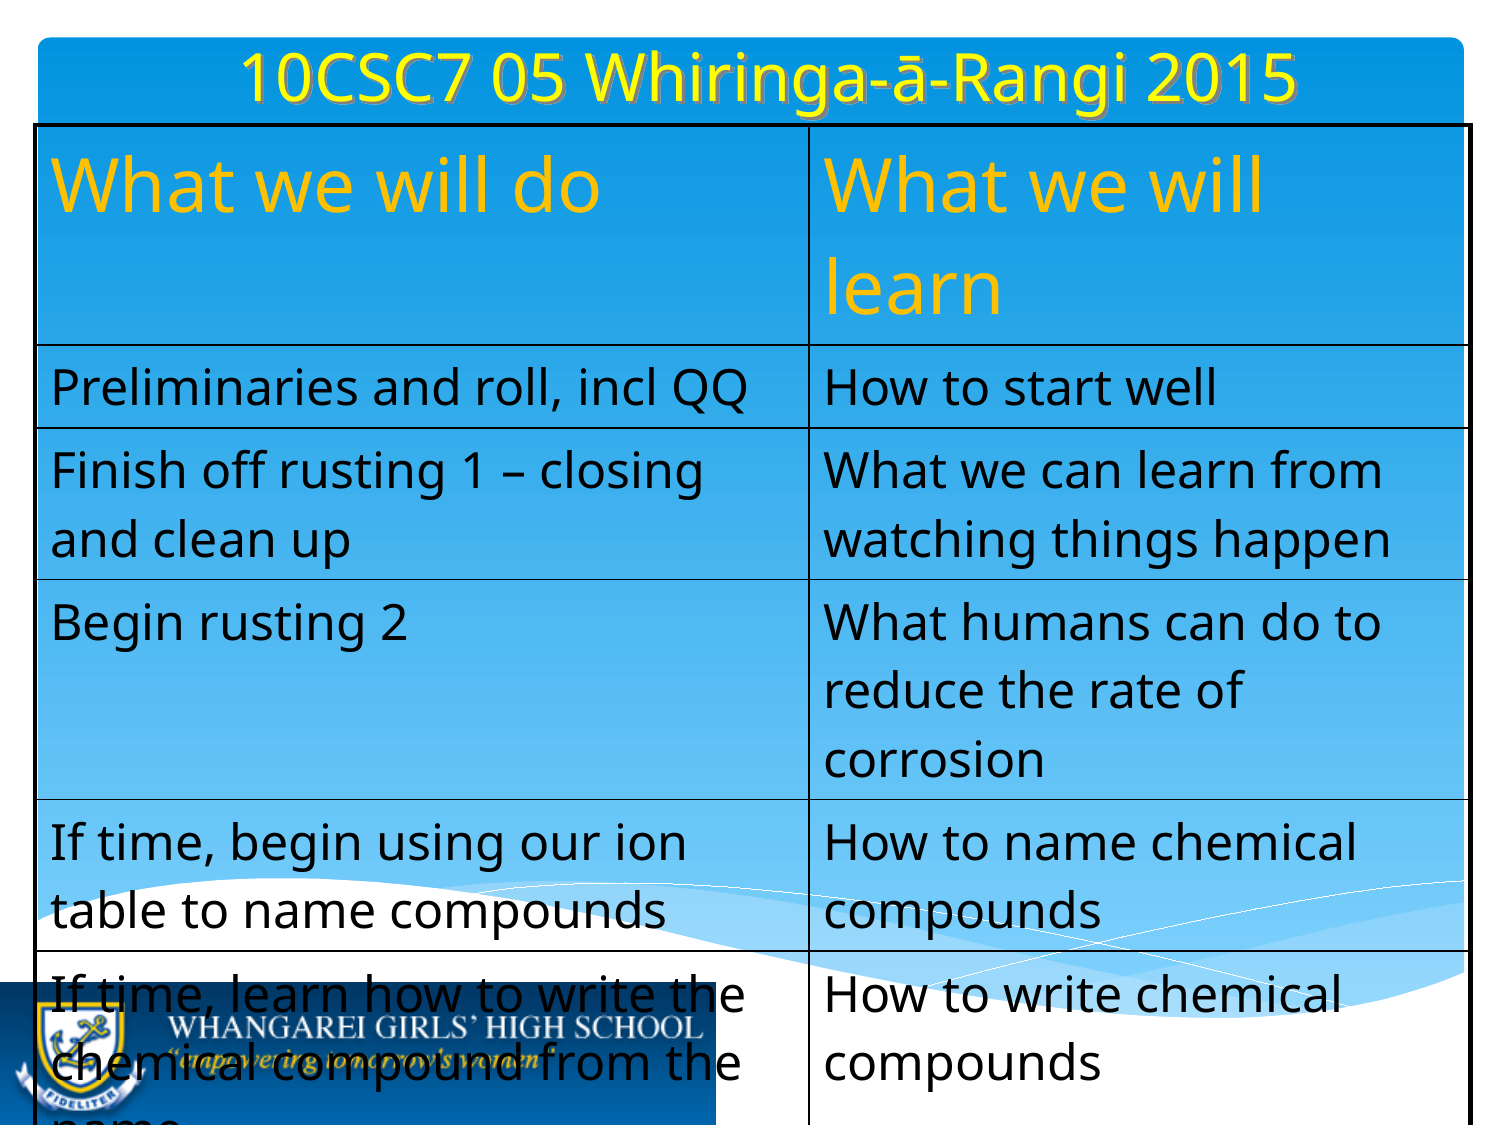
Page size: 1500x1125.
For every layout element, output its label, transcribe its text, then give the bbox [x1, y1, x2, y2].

text_box 10CSC7 05 Whiringa-ā-Rangi 2015 [162, 24, 1375, 123]
table_cell If time, begin using our ion table to name compounds [37, 800, 808, 950]
picture [0, 982, 716, 1125]
table_cell Finish off rusting 1 – closing and clean up [37, 429, 808, 579]
table_header What we will do [37, 127, 808, 344]
table_cell Begin rusting 2 [37, 580, 808, 799]
table_cell Preliminaries and roll, incl QQ [37, 346, 808, 427]
table_cell If time, learn how to write the chemical compound from the name [37, 952, 808, 1125]
table_cell How to name chemical compounds [810, 800, 1468, 950]
table_cell How to write chemical compounds [810, 952, 1468, 1125]
table_cell What we can learn from watching things happen [810, 429, 1468, 579]
table_cell How to start well [810, 346, 1468, 427]
table_cell What humans can do to reduce the rate of corrosion [810, 580, 1468, 799]
table_header What we will learn [810, 127, 1468, 344]
